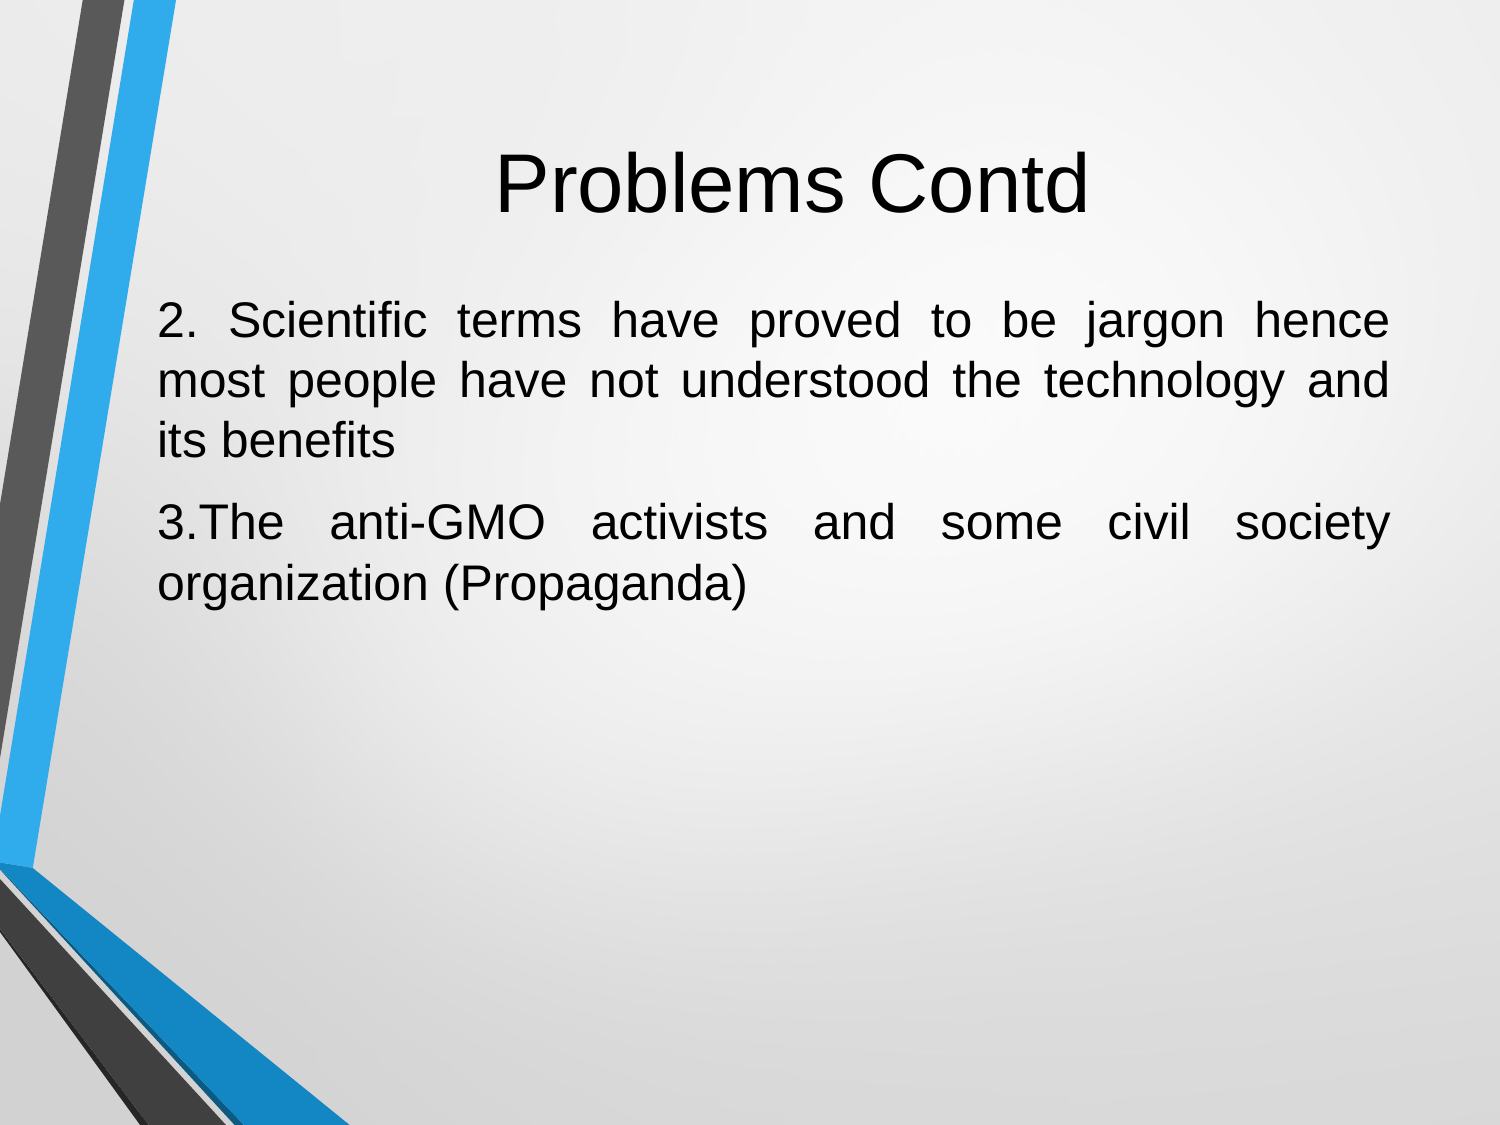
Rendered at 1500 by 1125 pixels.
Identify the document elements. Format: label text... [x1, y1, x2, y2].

title Problems Contd [161, 32, 1425, 326]
list 2. Scientific terms have proved to be jargon hence most people have not understood the technology and its benefits 3.The anti-GMO activists and some civil society organization (Propaganda) [142, 257, 1406, 805]
